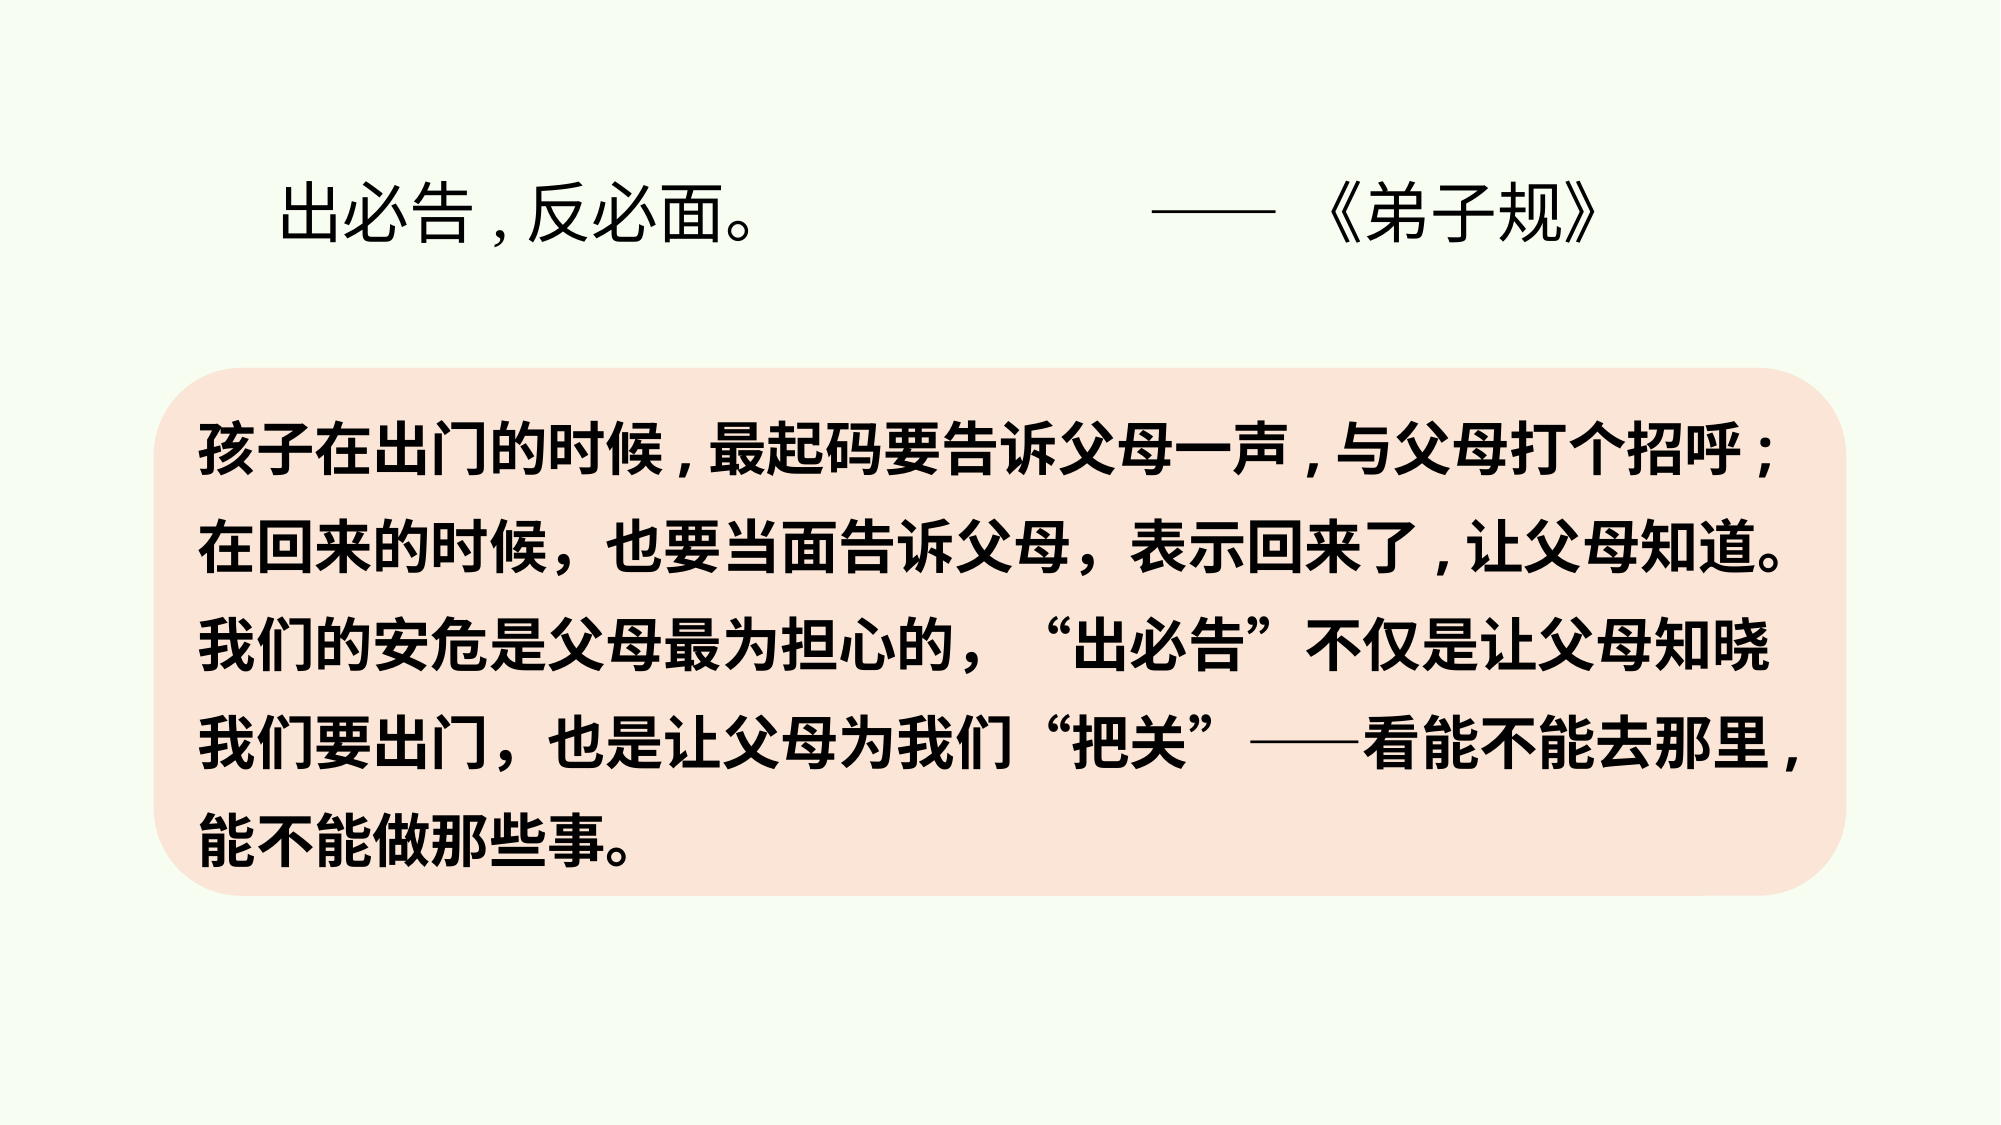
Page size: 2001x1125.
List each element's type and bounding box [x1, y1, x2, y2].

text_box [261, 163, 1711, 259]
text_box [153, 367, 1847, 896]
